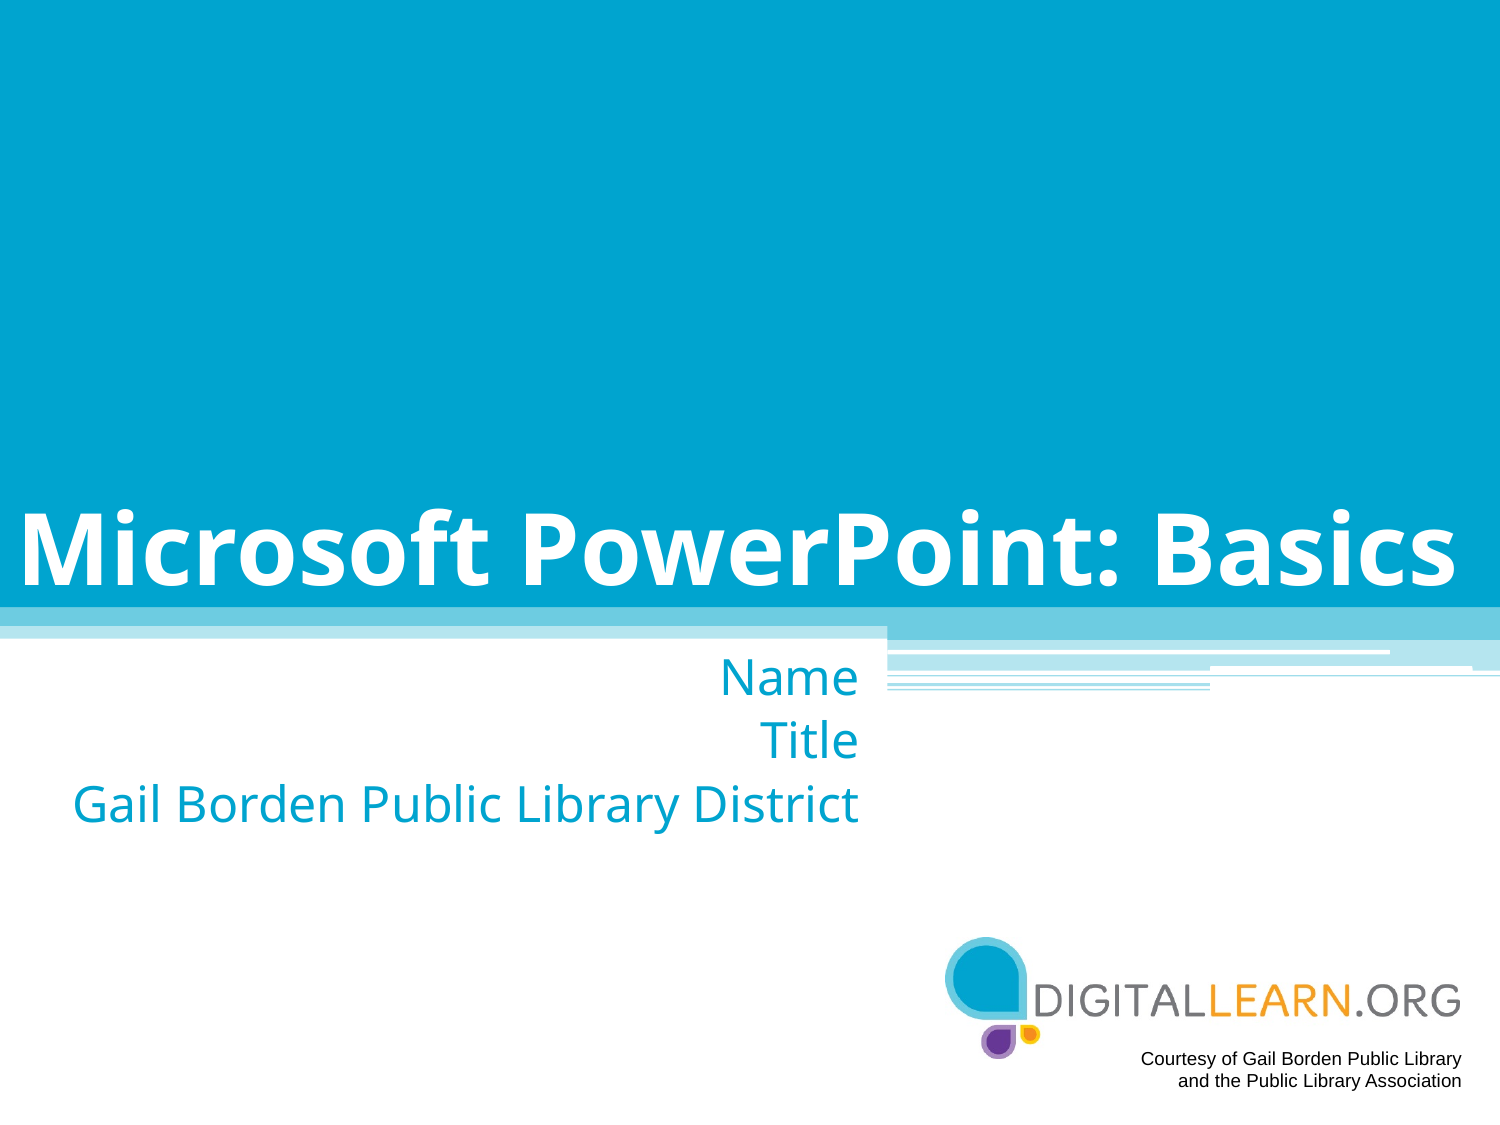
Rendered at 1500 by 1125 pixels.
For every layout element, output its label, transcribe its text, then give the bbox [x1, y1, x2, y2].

subtitle Name Title Gail Borden Public Library District [0, 637, 875, 838]
title Microsoft PowerPoint: Basics [1, 362, 1500, 613]
picture [945, 937, 1460, 1059]
text_box Courtesy of Gail Borden Public Library and the Public Library Association [726, 1038, 1477, 1099]
